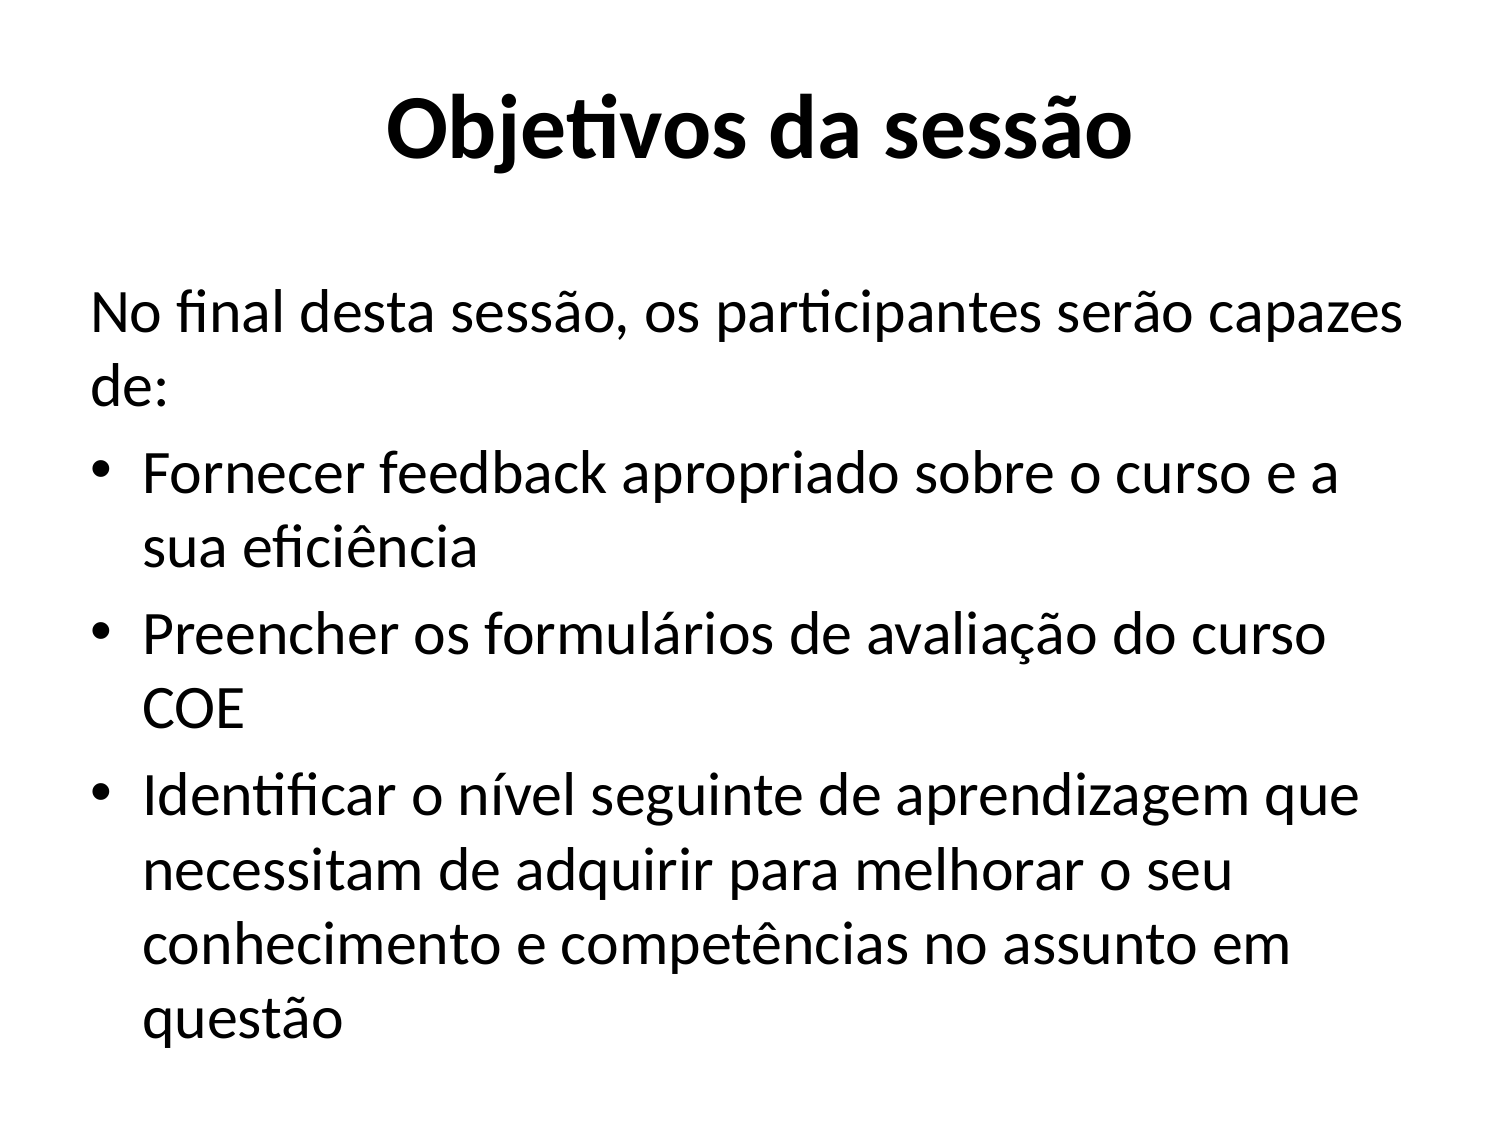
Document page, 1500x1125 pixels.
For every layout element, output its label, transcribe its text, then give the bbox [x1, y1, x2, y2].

list No final desta sessão, os participantes serão capazes de: Fornecer feedback apropriado sobre o curso e a sua eficiência Preencher os formulários de avaliação do curso COE Identificar o nível seguinte de aprendizagem que necessitam de adquirir para melhorar o seu conhecimento e competências no assunto em questão [75, 262, 1425, 1066]
title Objetivos da sessão [75, 45, 1425, 199]
